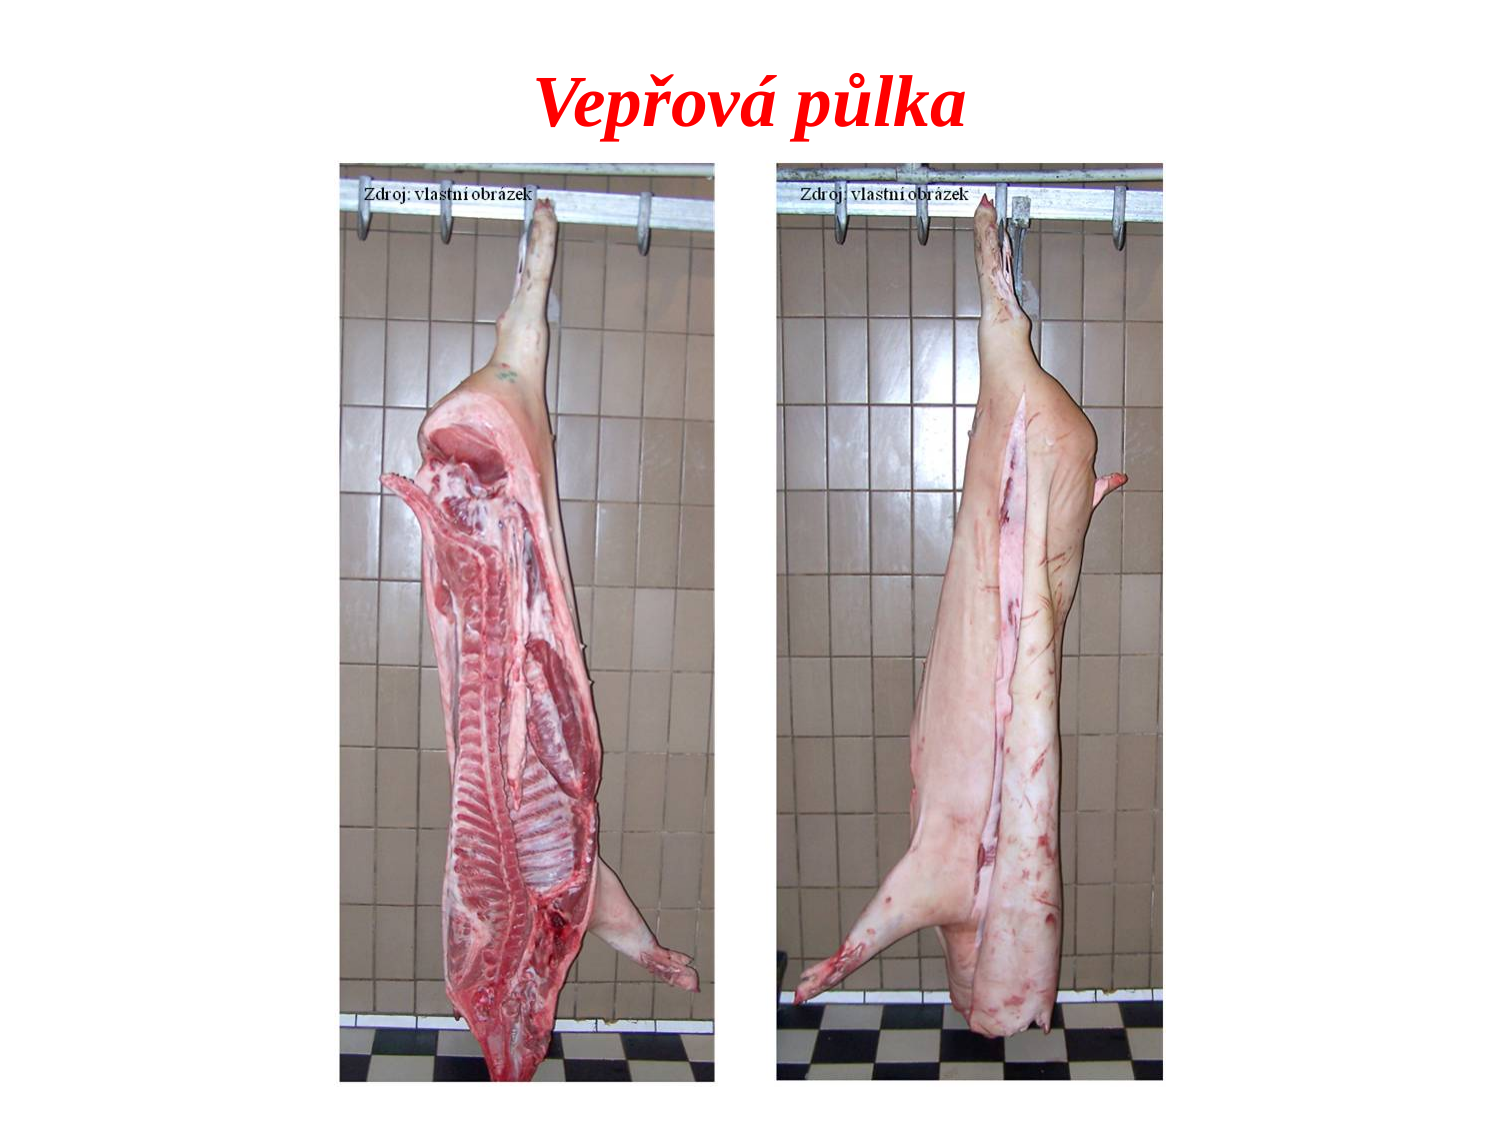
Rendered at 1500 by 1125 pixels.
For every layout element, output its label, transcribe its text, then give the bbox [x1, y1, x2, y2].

picture [333, 160, 1167, 1087]
title Vepřová půlka [75, 45, 1425, 149]
